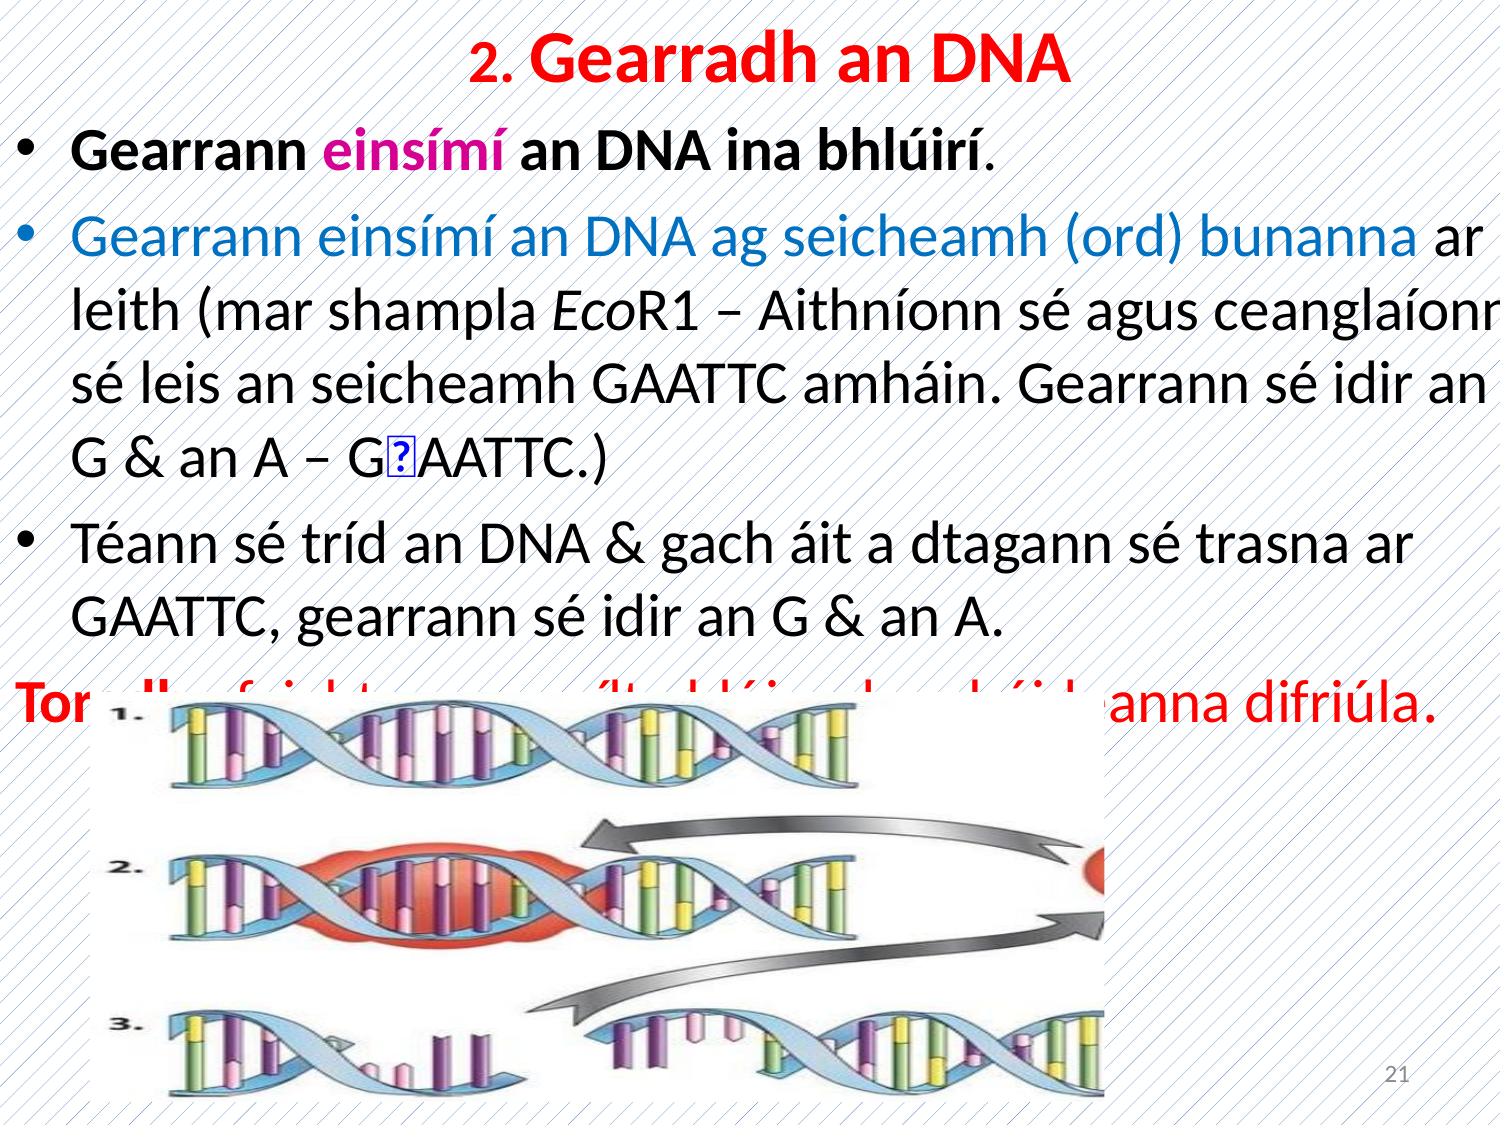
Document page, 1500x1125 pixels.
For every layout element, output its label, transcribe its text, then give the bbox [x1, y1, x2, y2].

slide_number 21 [1110, 1042, 1425, 1103]
list 2. Gearradh an DNA Gearrann einsímí an DNA ina bhlúirí. Gearrann einsímí an DNA ag seicheamh (ord) bunanna ar leith (mar shampla EcoR1 – Aithníonn sé agus ceanglaíonn sé leis an seicheamh GAATTC amháin. Gearrann sé idir an G & an A – GAATTC.) Téann sé tríd an DNA & gach áit a dtagann sé trasna ar GAATTC, gearrann sé idir an G & an A. Toradh - faightear na mílte blúire de mhéideanna difriúla. [0, 0, 1500, 752]
picture [89, 692, 1105, 1102]
